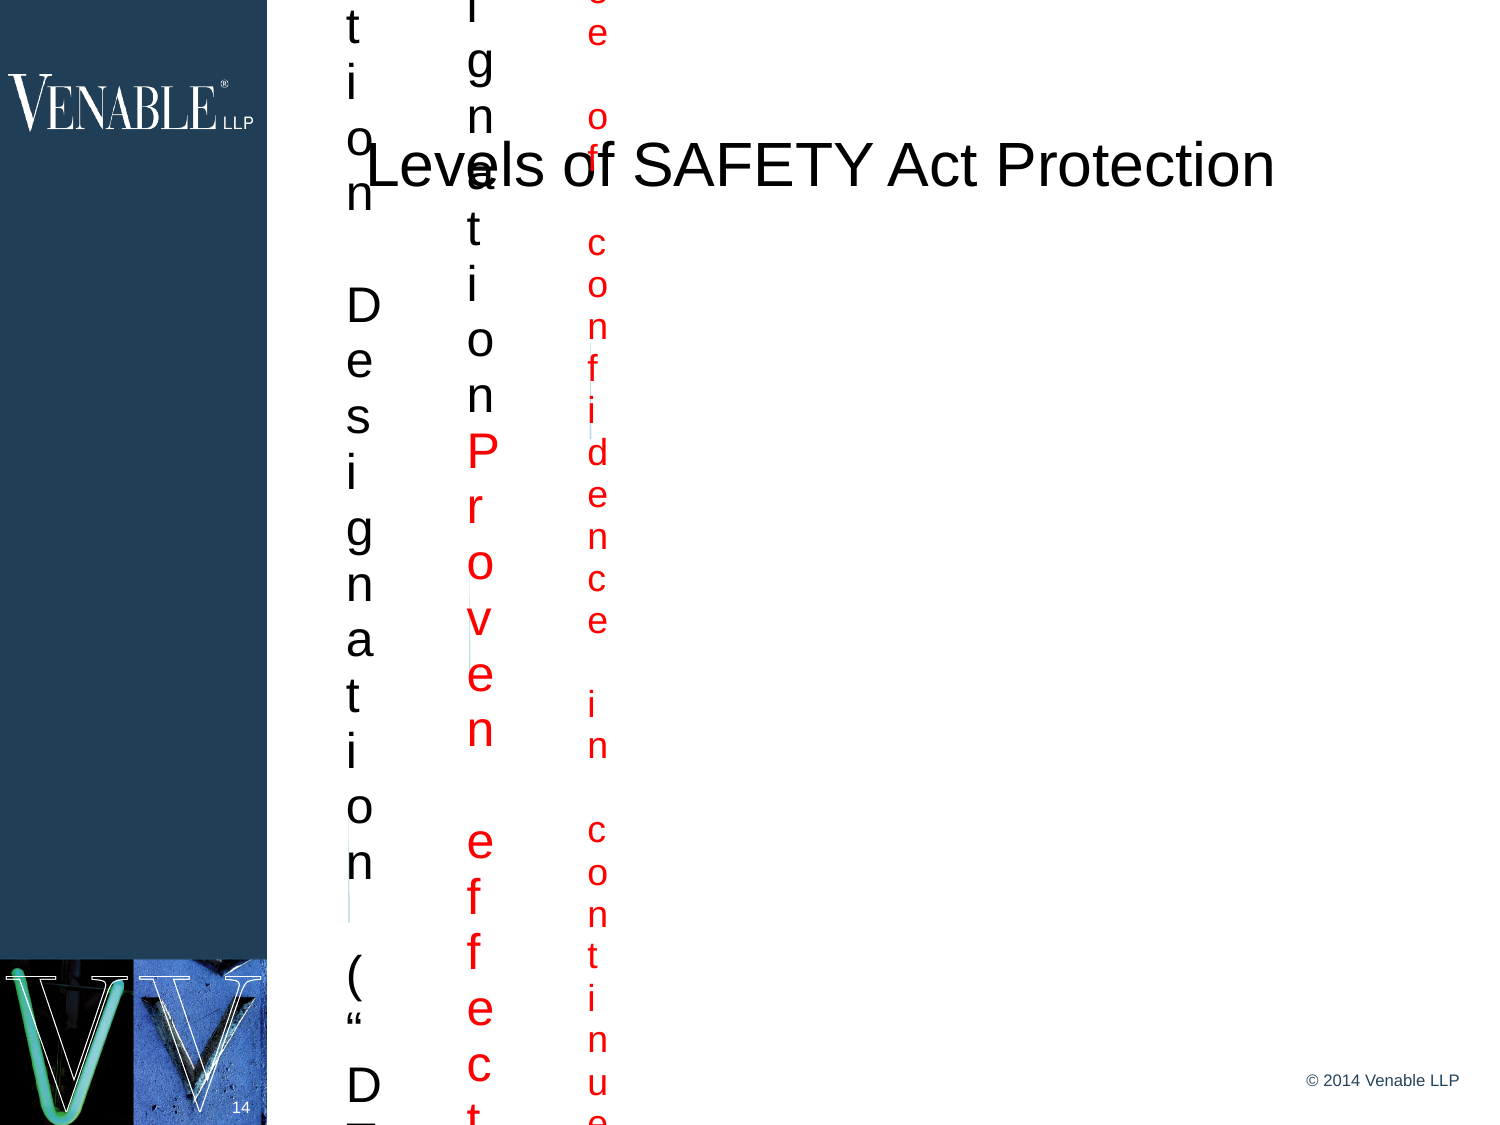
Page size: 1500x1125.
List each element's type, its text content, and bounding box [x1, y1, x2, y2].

picture [8, 74, 253, 132]
footer © 2014 Venable LLP [999, 1062, 1475, 1100]
picture [0, 959, 267, 1125]
title Levels of SAFETY Act Protection [350, 137, 1450, 236]
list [349, 237, 1451, 963]
